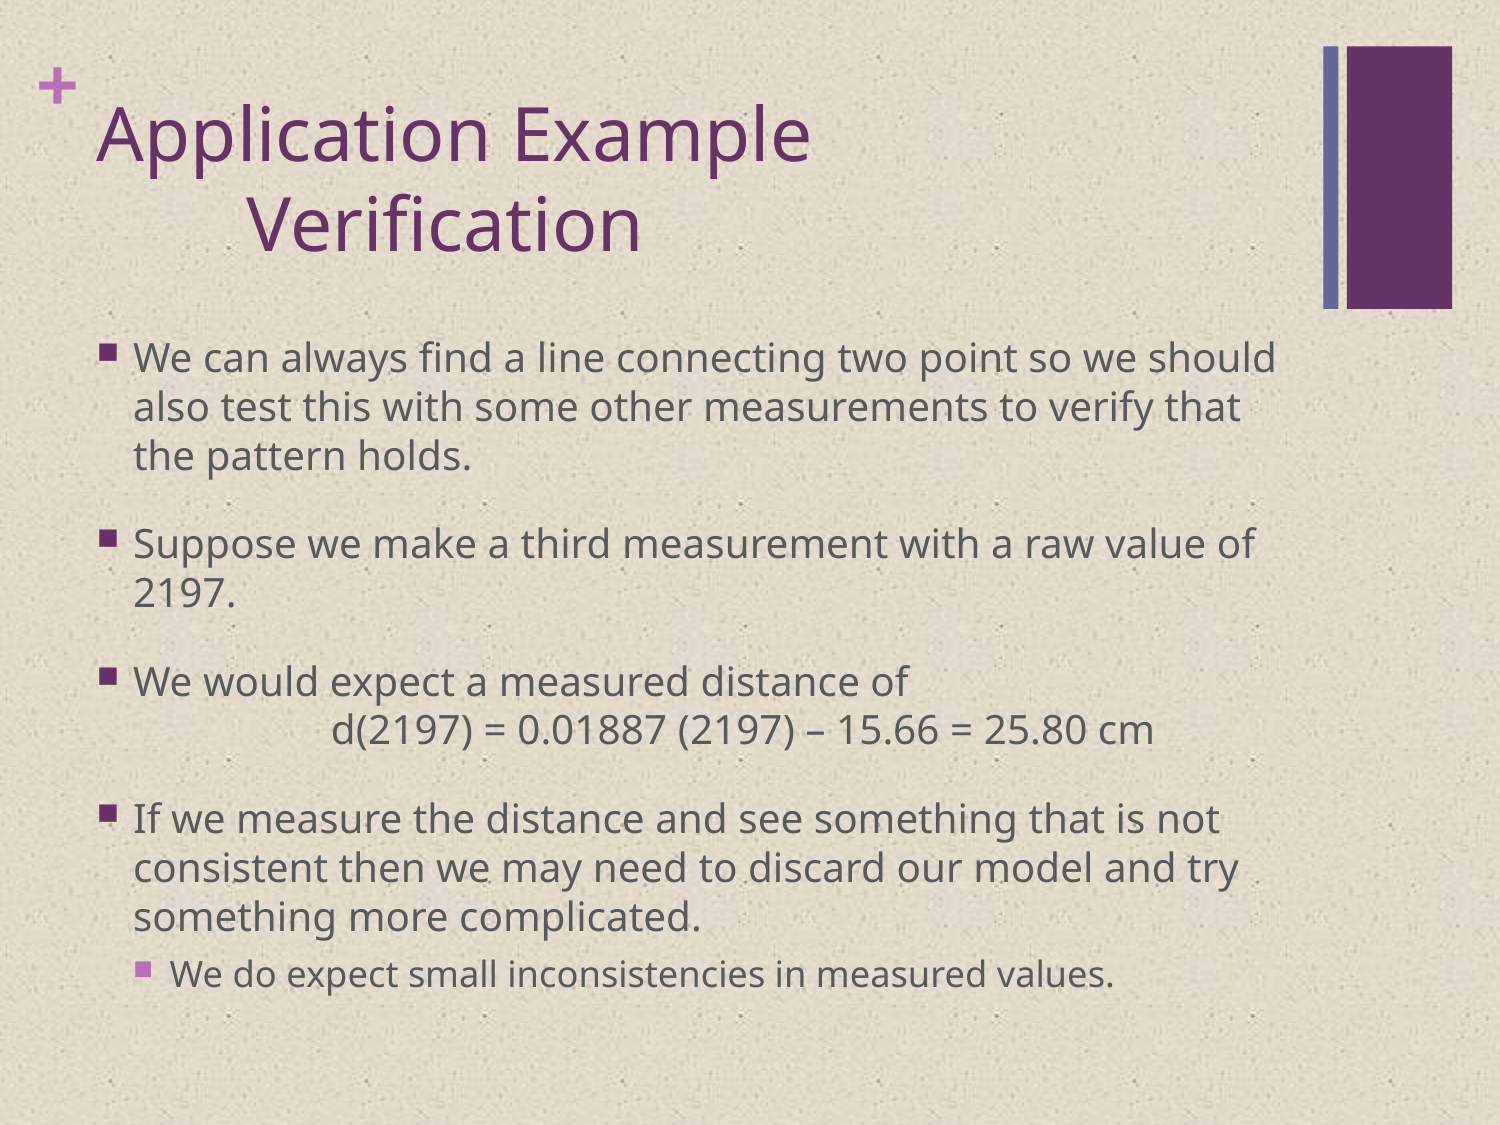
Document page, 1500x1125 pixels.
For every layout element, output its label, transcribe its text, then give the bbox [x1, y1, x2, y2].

list We can always find a line connecting two point so we should also test this with some other measurements to verify that the pattern holds. Suppose we make a third measurement with a raw value of 2197. We would expect a measured distance of d(2197) = 0.01887 (2197) – 15.66 = 25.80 cm If we measure the distance and see something that is not consistent then we may need to discard our model and try something more complicated. We do expect small inconsistencies in measured values. [81, 324, 1322, 1005]
title Application Example Verification [81, 79, 1322, 263]
picture [0, 0, 1500, 1125]
